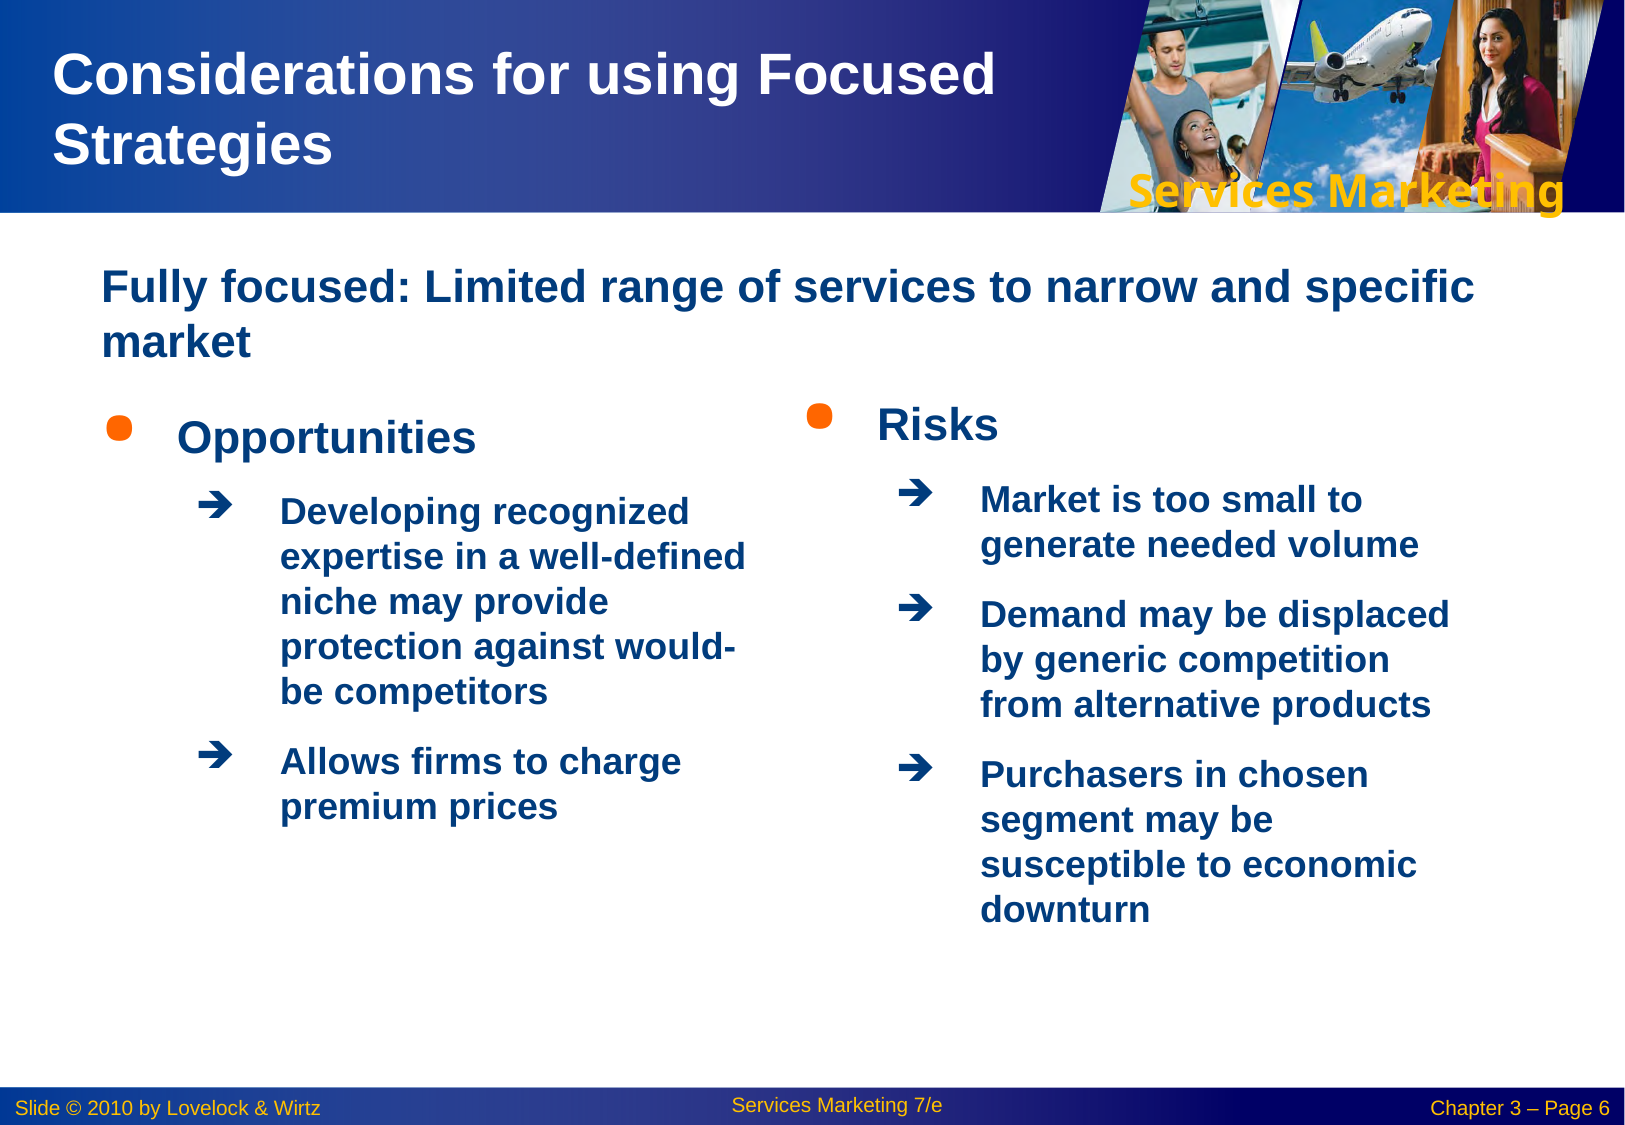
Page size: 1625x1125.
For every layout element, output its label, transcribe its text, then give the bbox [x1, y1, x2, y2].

title Considerations for using Focused Strategies [36, 37, 1088, 176]
text_box Opportunities Developing recognized expertise in a well-defined niche may provide protection against would-be competitors Allows firms to charge premium prices [87, 399, 763, 898]
picture [1546, 187, 1556, 202]
list Fully focused: Limited range of services to narrow and specific market [86, 249, 1563, 401]
picture [1100, 0, 1604, 213]
picture [1162, 186, 1172, 192]
text_box Risks Market is too small to generate needed volume Demand may be displaced by generic competition from alternative products Purchasers in chosen segment may be susceptible to economic downturn [787, 387, 1488, 980]
